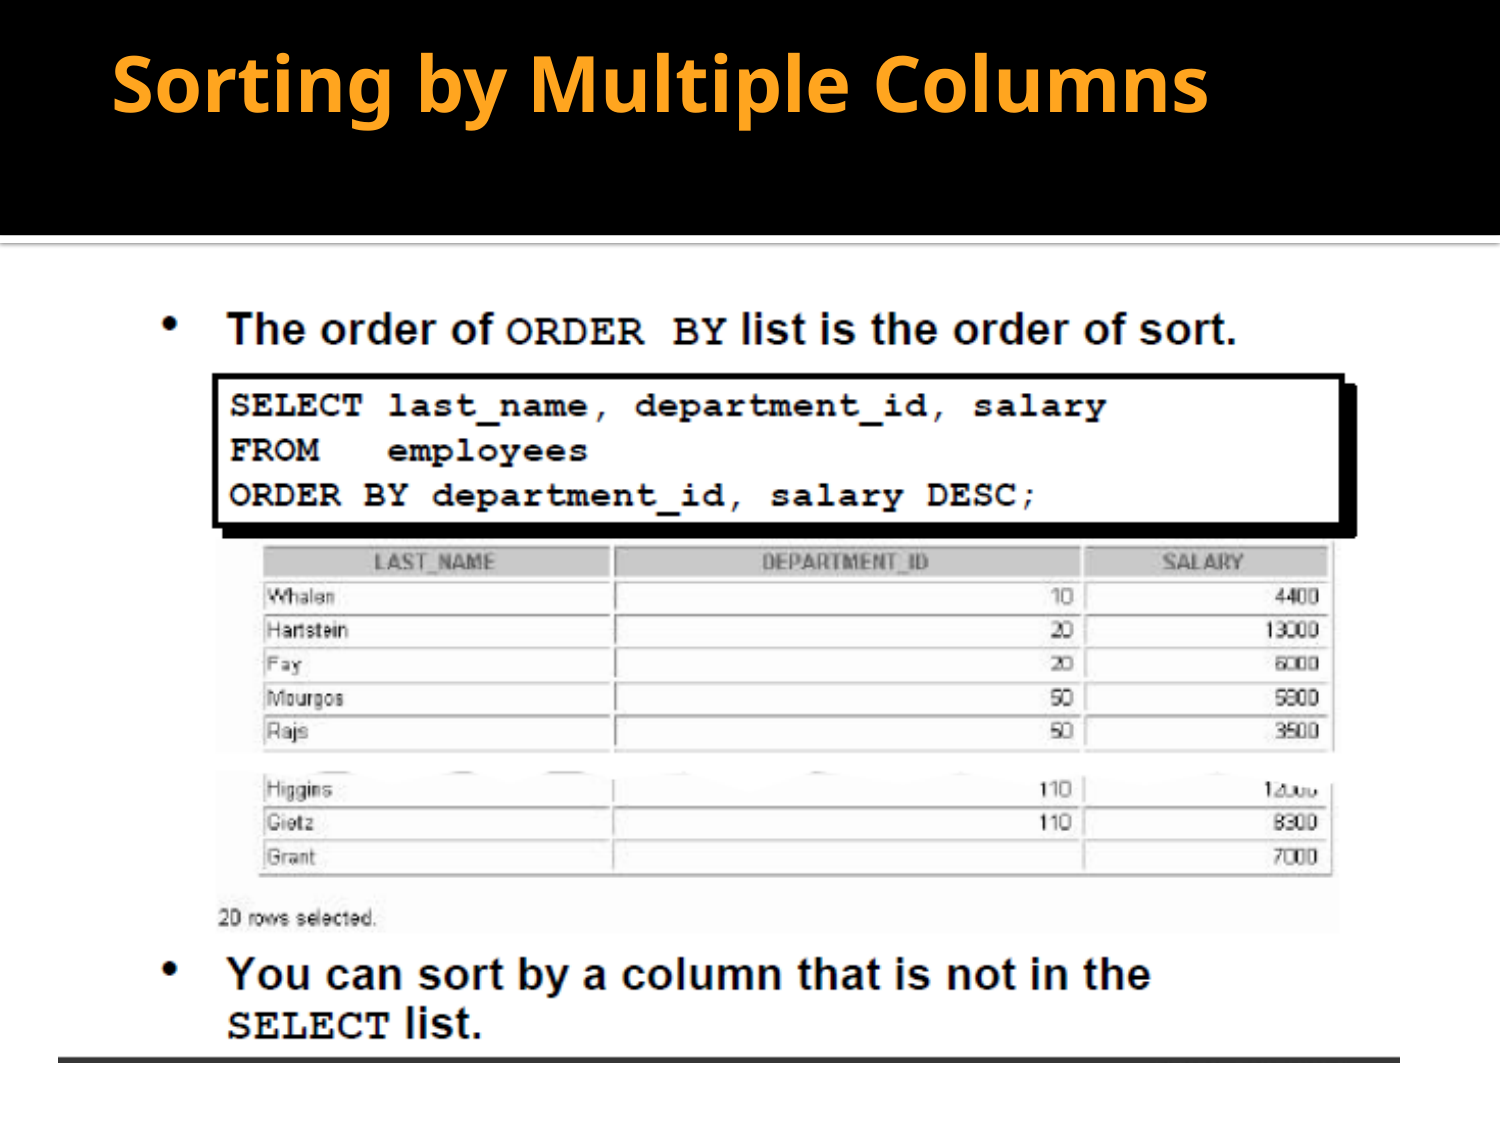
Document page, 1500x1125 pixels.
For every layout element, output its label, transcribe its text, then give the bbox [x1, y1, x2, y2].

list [58, 262, 1400, 1063]
title Sorting by Multiple Columns [75, 25, 1425, 231]
